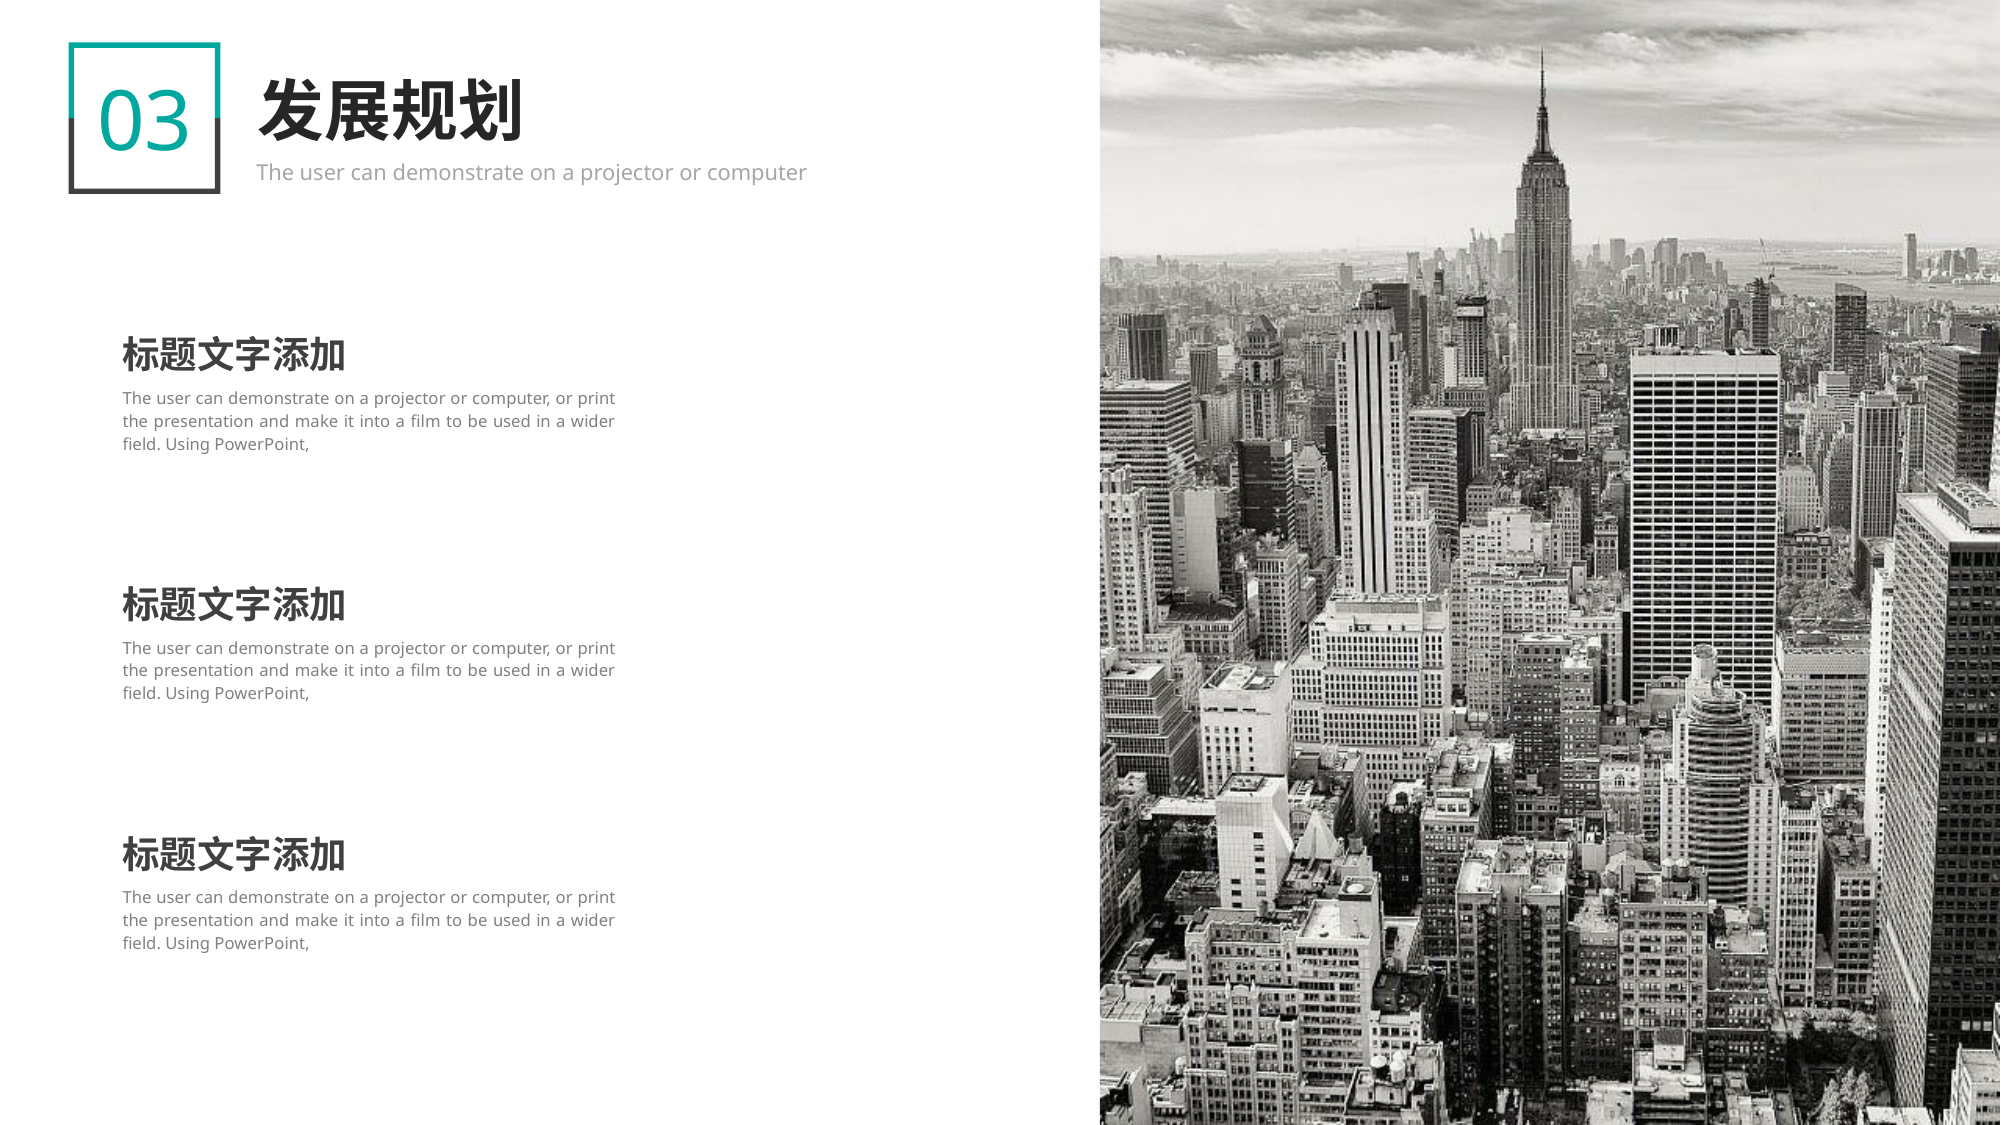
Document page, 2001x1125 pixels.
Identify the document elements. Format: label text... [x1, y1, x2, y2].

text_box [1099, 0, 2000, 1125]
text_box [68, 175, 221, 195]
text_box [68, 41, 221, 60]
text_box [107, 314, 631, 462]
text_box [241, 60, 941, 193]
text_box 03 [68, 60, 221, 175]
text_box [107, 814, 631, 962]
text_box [107, 564, 631, 712]
